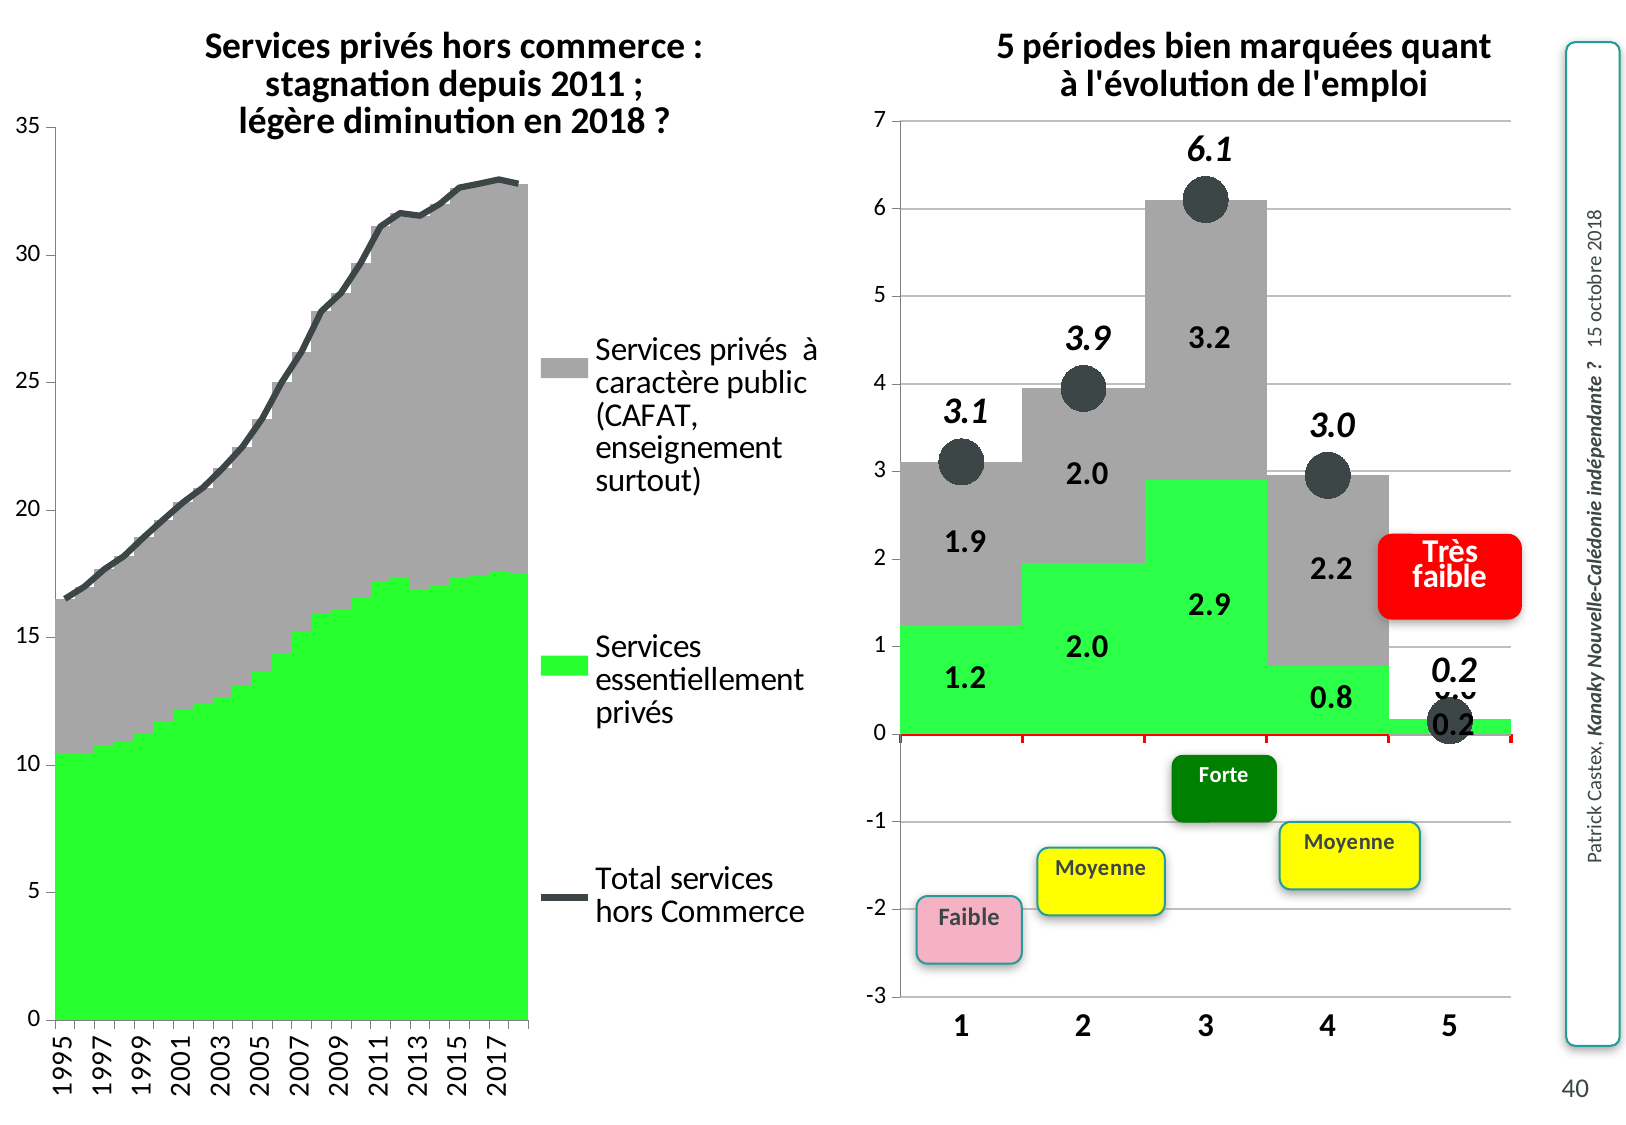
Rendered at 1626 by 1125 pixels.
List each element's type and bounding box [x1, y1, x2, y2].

chart [865, 18, 1533, 1103]
chart [14, 18, 839, 1103]
